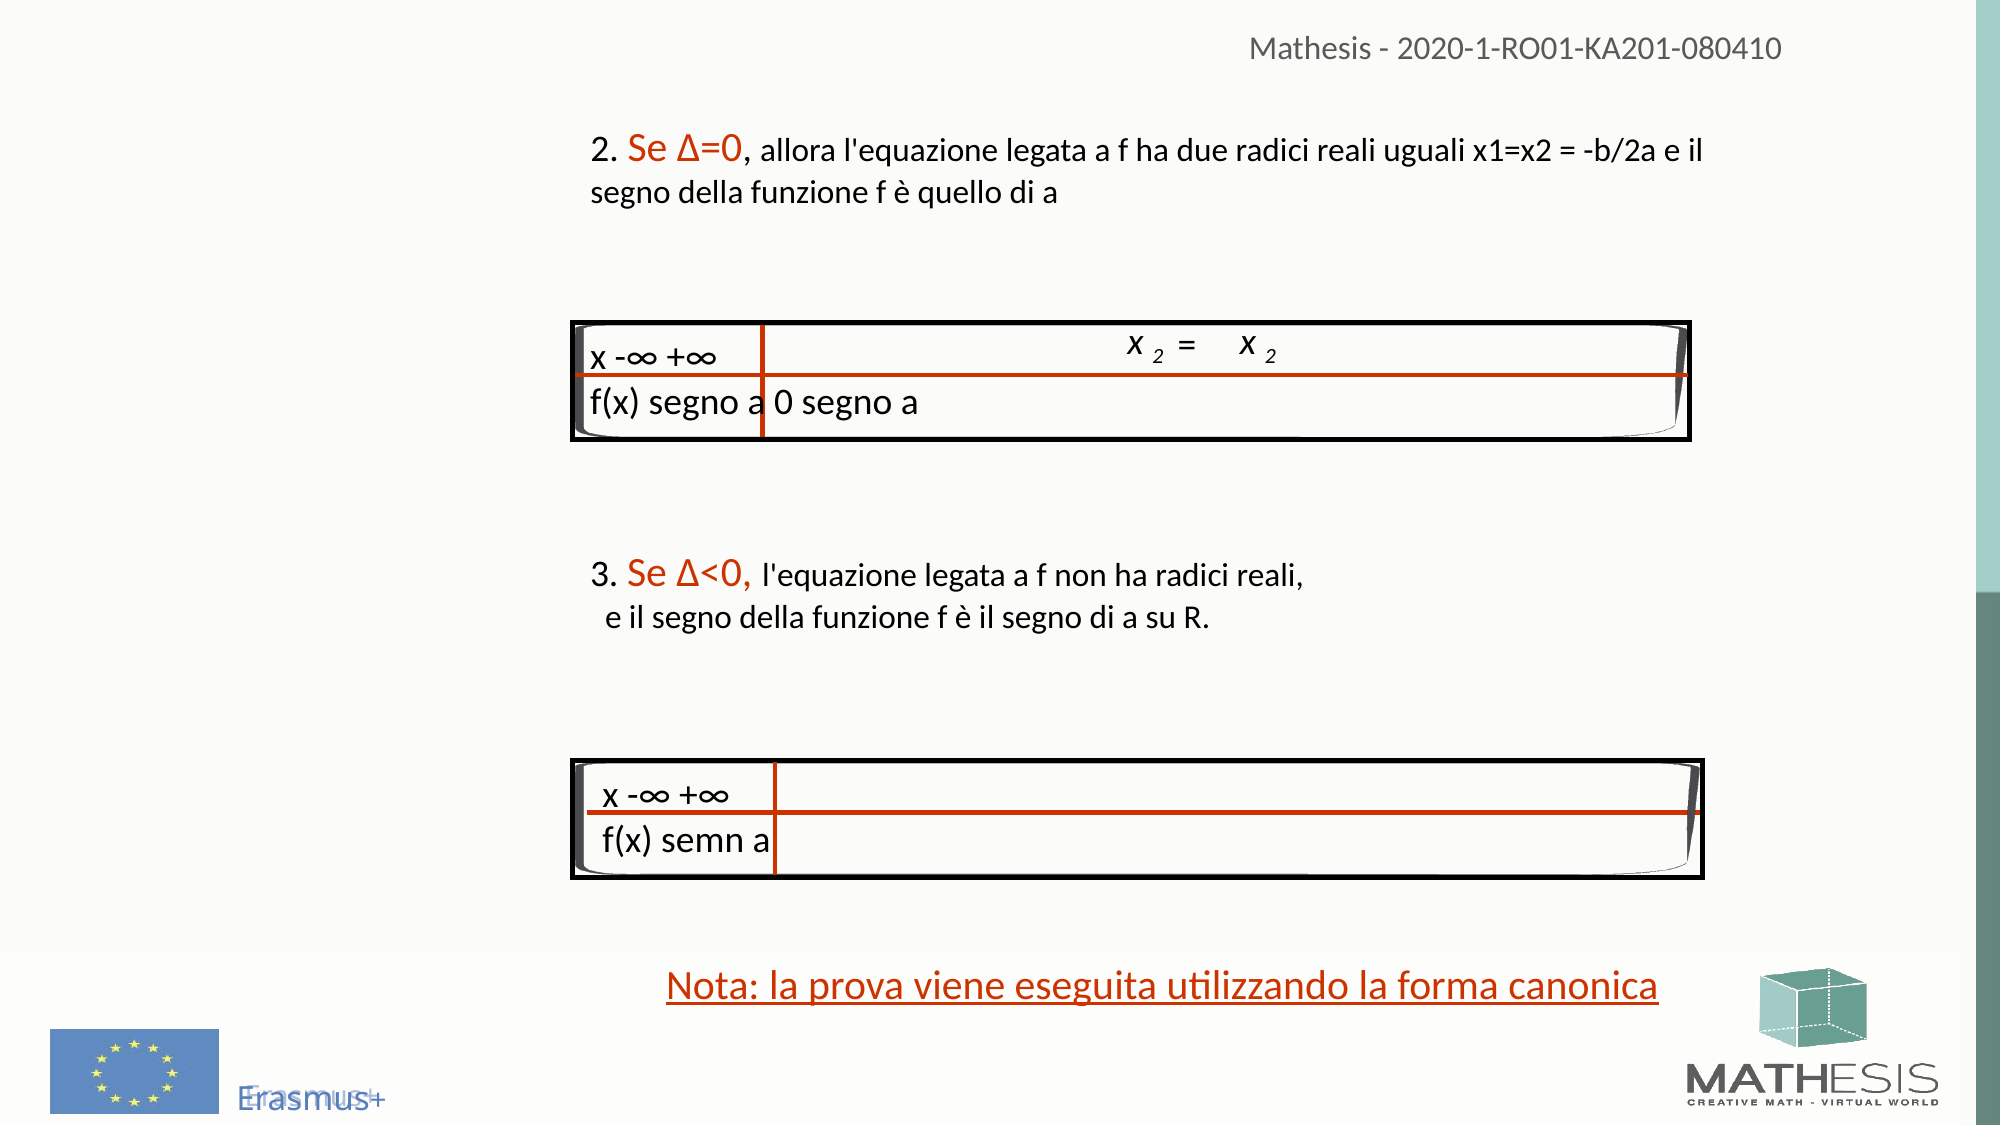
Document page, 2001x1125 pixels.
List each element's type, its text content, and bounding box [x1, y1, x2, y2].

text_box Δ>0 [50, 1029, 219, 1114]
picture [574, 324, 762, 374]
picture [763, 376, 1688, 438]
picture [763, 324, 1688, 374]
text_box Nota: la prova viene eseguita utilizzando la forma canonica [575, 949, 1750, 1015]
text_box Δ>0 [1976, 0, 2000, 1125]
text_box x 2 [1236, 312, 1311, 323]
text_box 2. Se Δ=0, allora l'equazione legata a f ha due radici reali uguali x1=x2 = -b/2a e il segno della funzione f è quello di a [575, 87, 1750, 243]
text_box = [1162, 312, 1236, 323]
picture [574, 762, 774, 876]
text_box x 2 [1112, 312, 1162, 323]
picture [776, 762, 1701, 876]
text_box Δ>0 [1664, 928, 1961, 1125]
picture [574, 376, 762, 438]
text_box 3. Se Δ<0, l'equazione legata a f non ha radici reali, e il segno della funzione f è il segno di a su R. [574, 537, 1617, 643]
